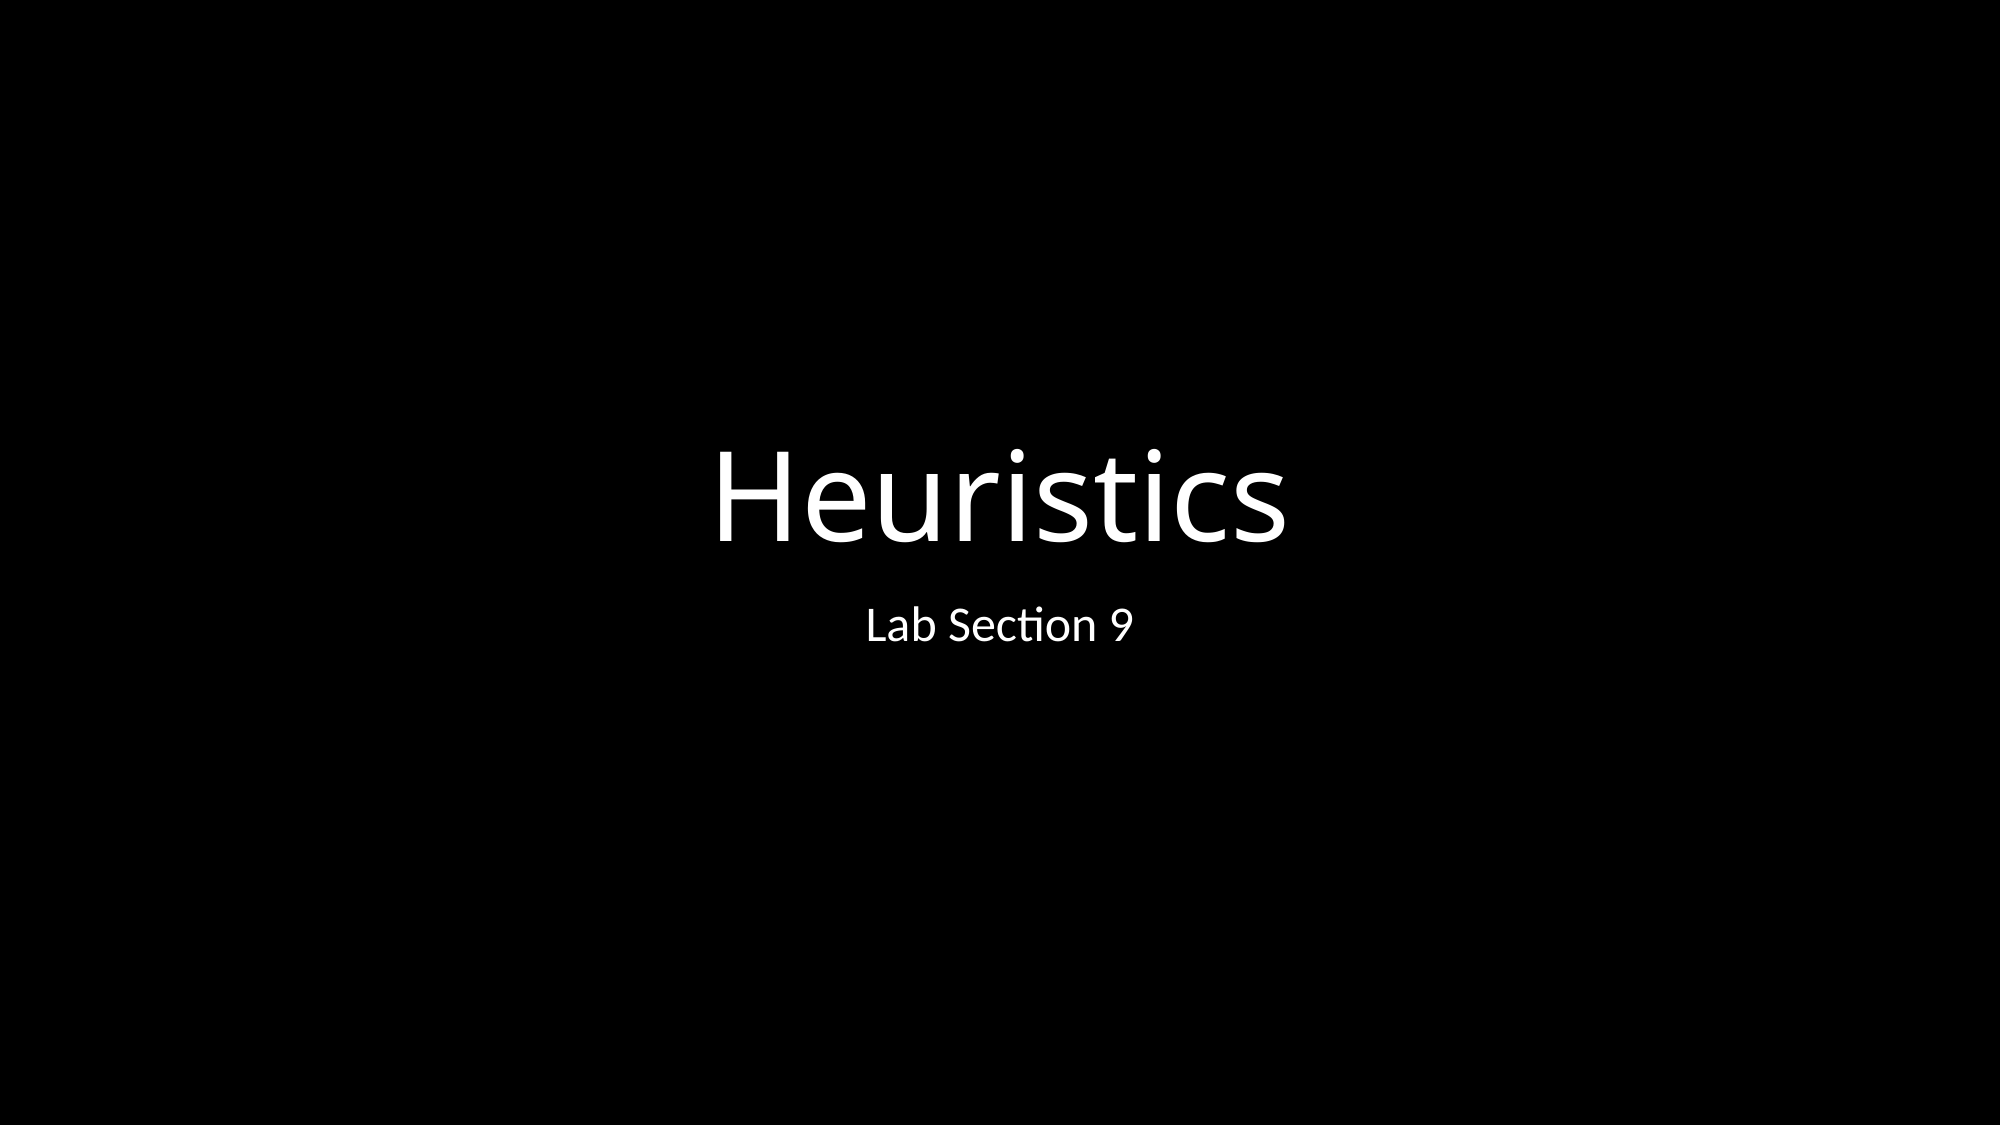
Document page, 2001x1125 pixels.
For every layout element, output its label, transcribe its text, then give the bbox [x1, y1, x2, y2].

title Heuristics [249, 184, 1750, 576]
subtitle Lab Section 9 [249, 590, 1750, 863]
